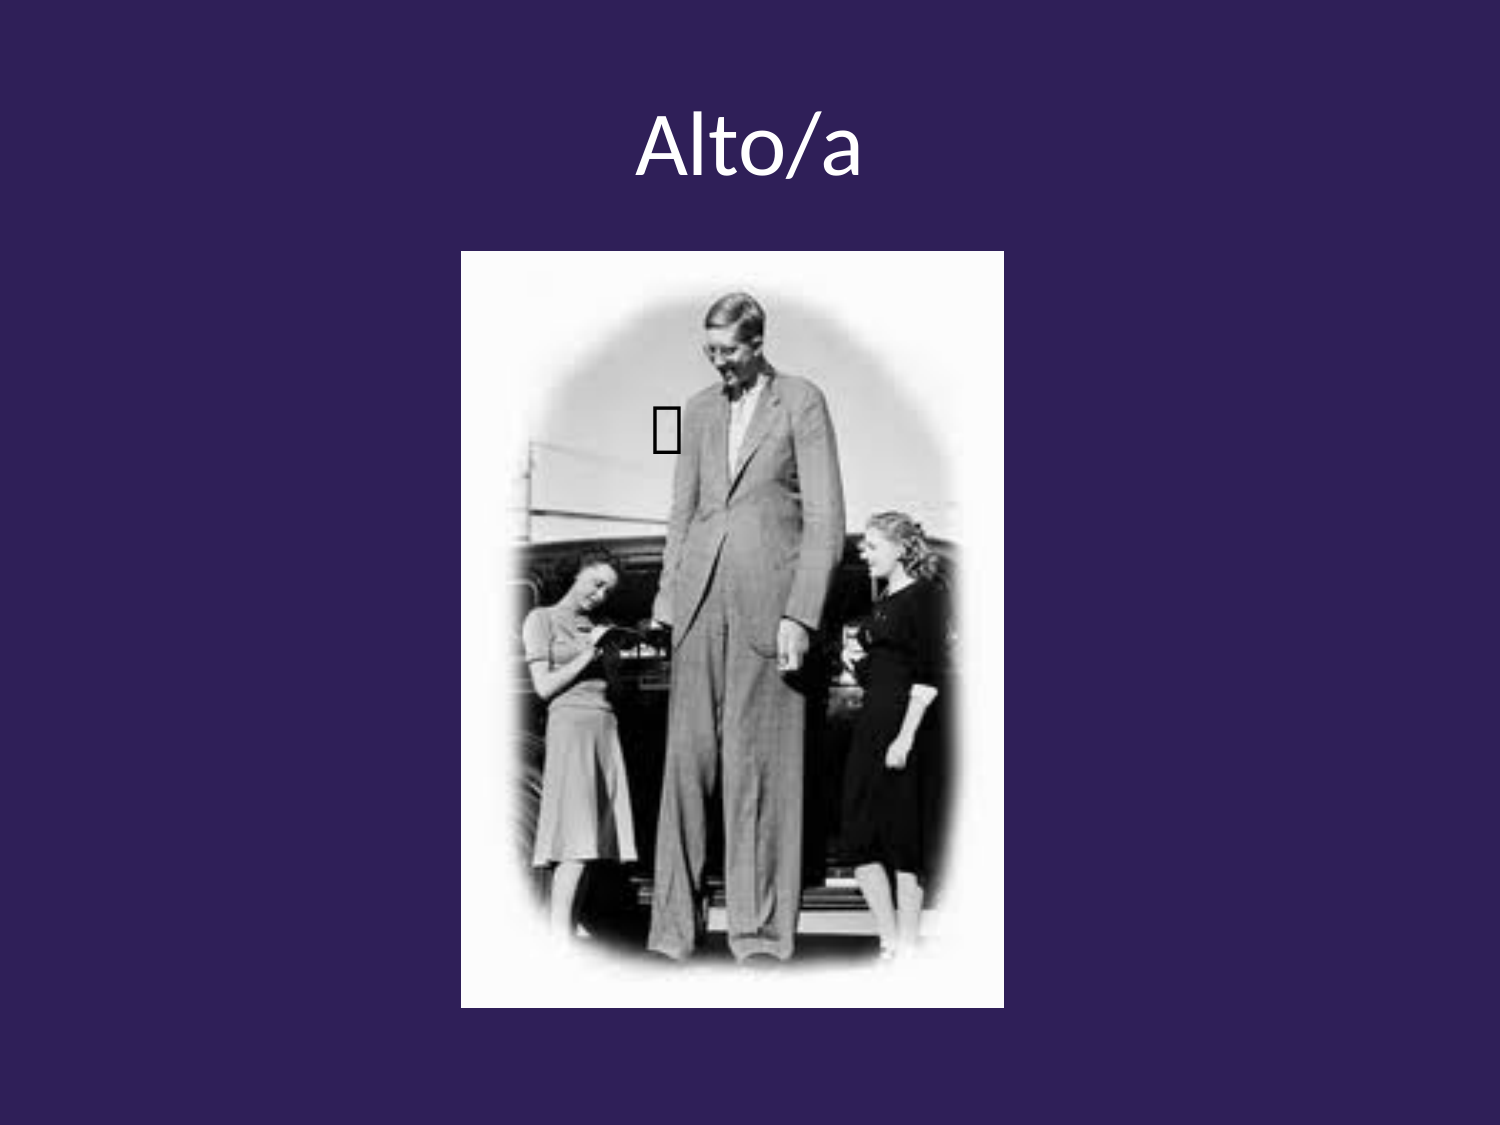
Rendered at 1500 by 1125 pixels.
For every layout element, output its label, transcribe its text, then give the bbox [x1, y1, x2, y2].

picture [460, 250, 1004, 1008]
title Alto/a [75, 45, 1425, 233]
